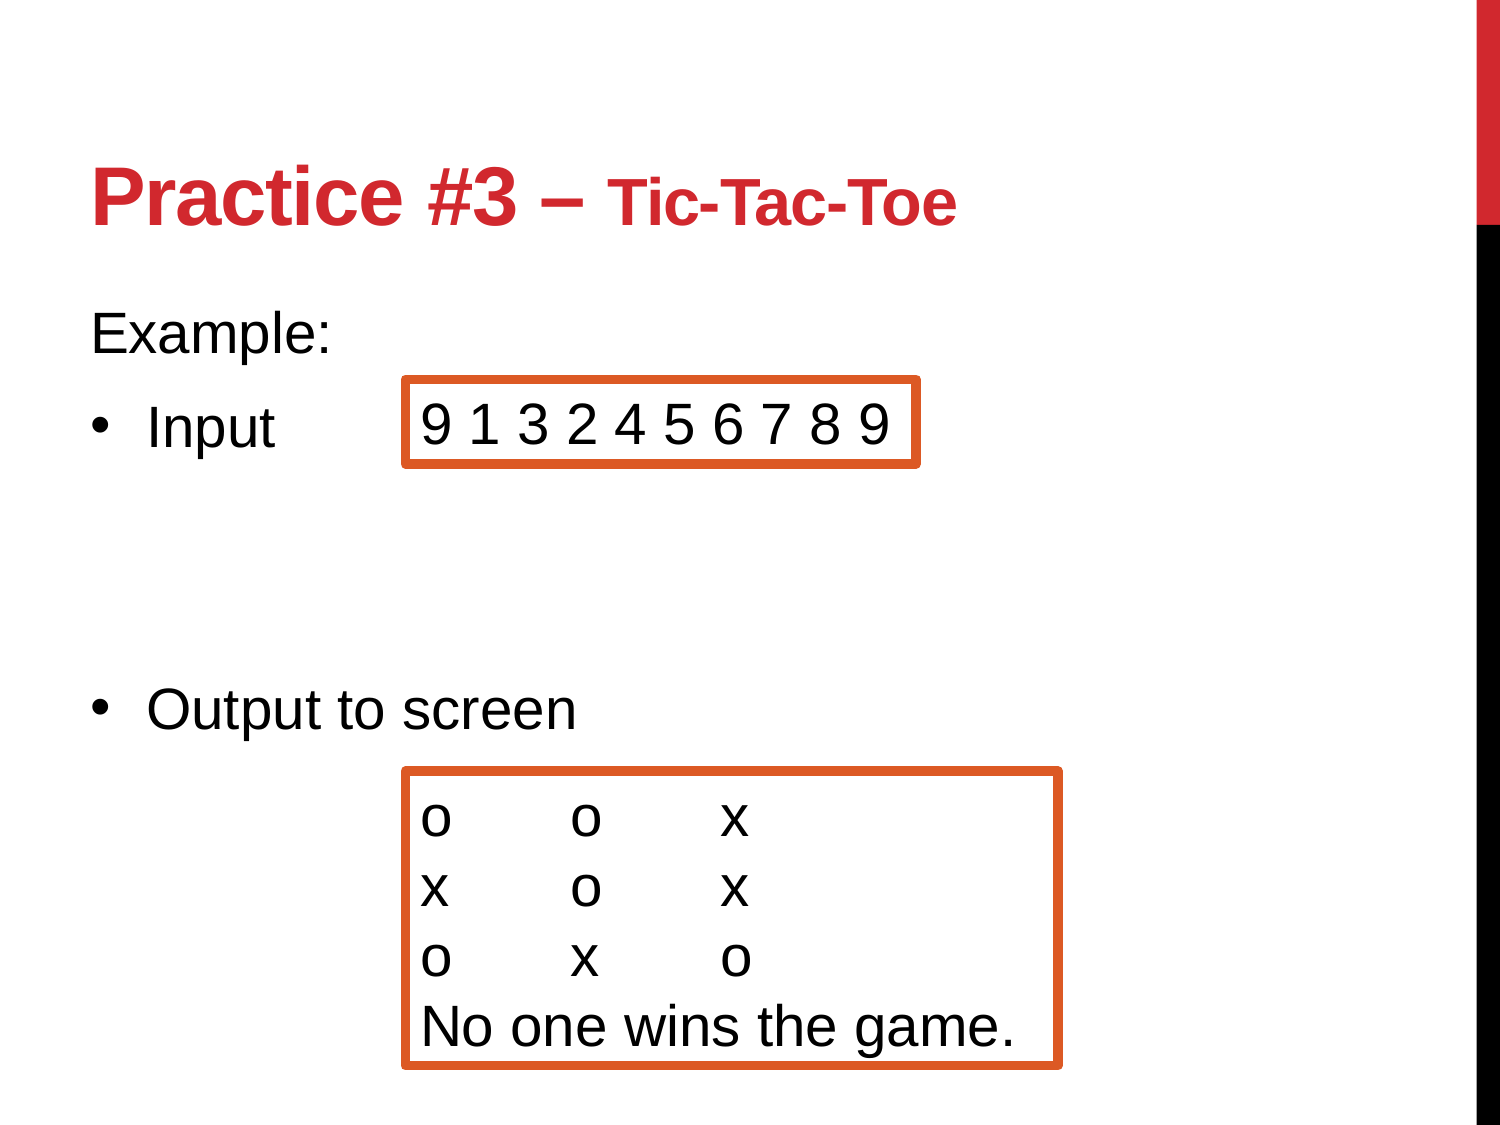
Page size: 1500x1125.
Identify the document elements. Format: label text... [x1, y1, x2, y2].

text_box 9 1 3 2 4 5 6 7 8 9 [405, 379, 917, 464]
text_box o o x x o x o x o No one wins the game. [405, 771, 1058, 1066]
title Practice #3 – Tic-Tac-Toe [75, 25, 1350, 250]
list Example: Input Output to screen [75, 287, 1325, 1005]
